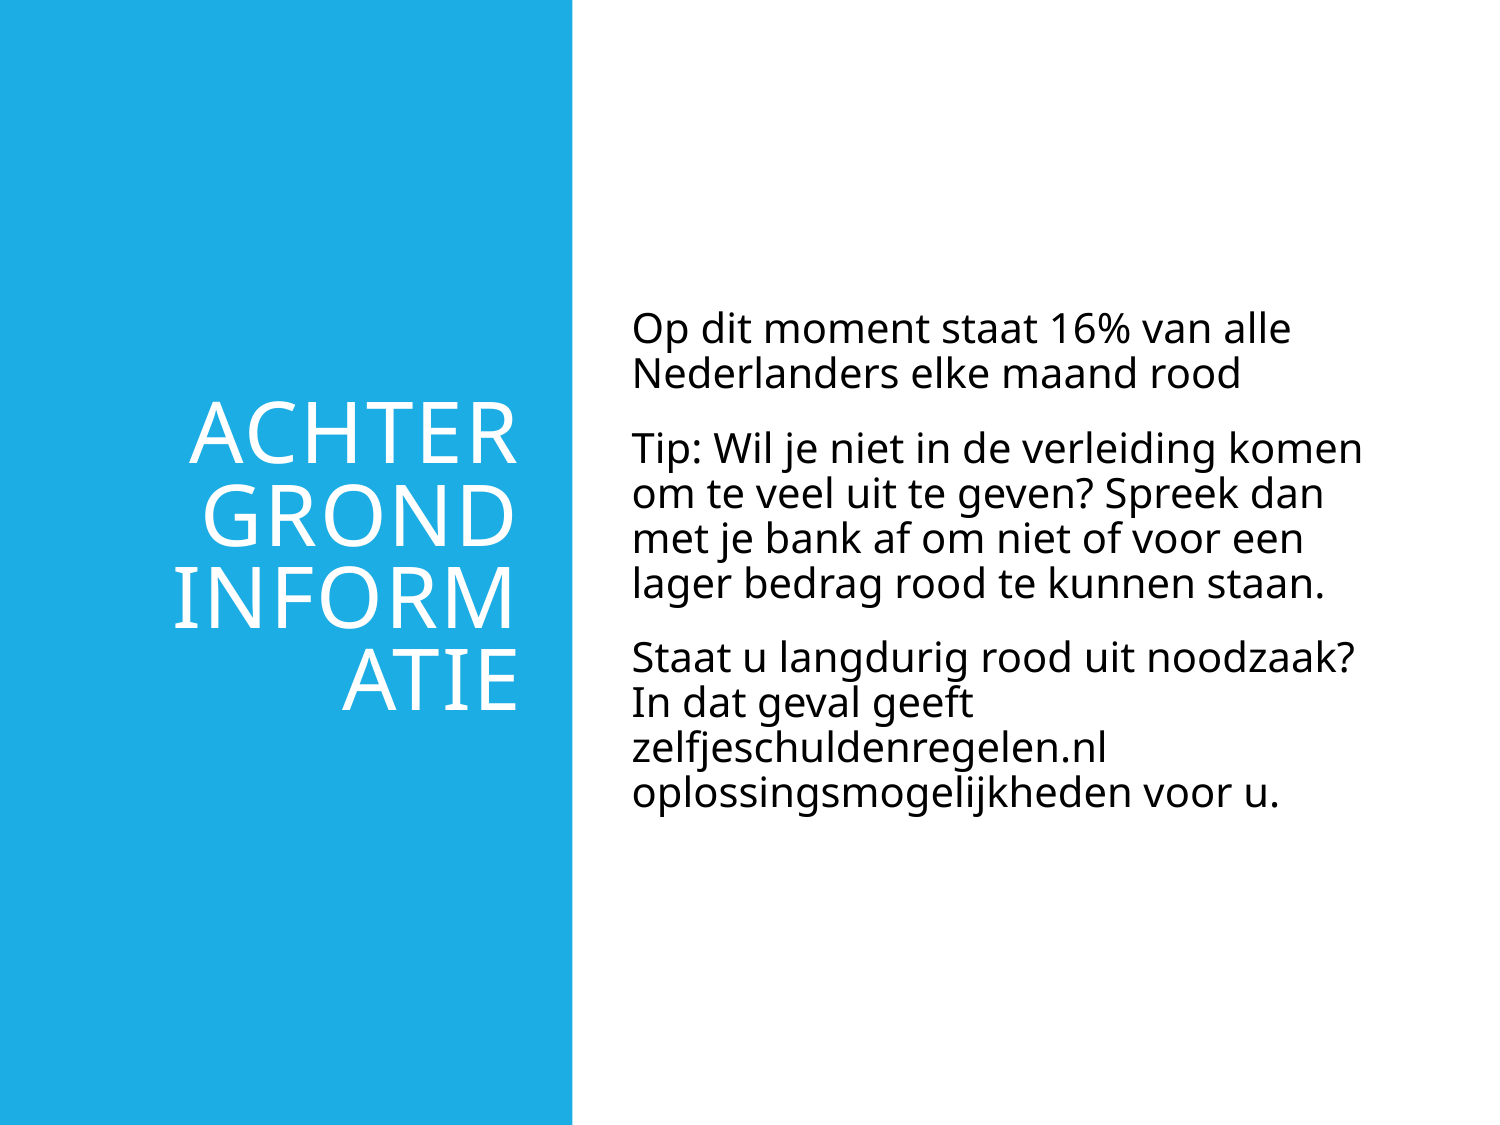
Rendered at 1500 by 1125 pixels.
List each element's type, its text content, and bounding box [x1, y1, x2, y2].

text_box [0, 0, 574, 1125]
text_box [574, 0, 1500, 1125]
title Achtergrond informatie [118, 131, 536, 993]
list Op dit moment staat 16% van alle Nederlanders elke maand rood Tip: Wil je niet in de verleiding komen om te veel uit te geven? Spreek dan met je bank af om niet of voor een lager bedrag rood te kunnen staan. Staat u langdurig rood uit noodzaak? In dat geval geeft zelfjeschuldenregelen.nl oplossingsmogelijkheden voor u. [609, 131, 1385, 993]
